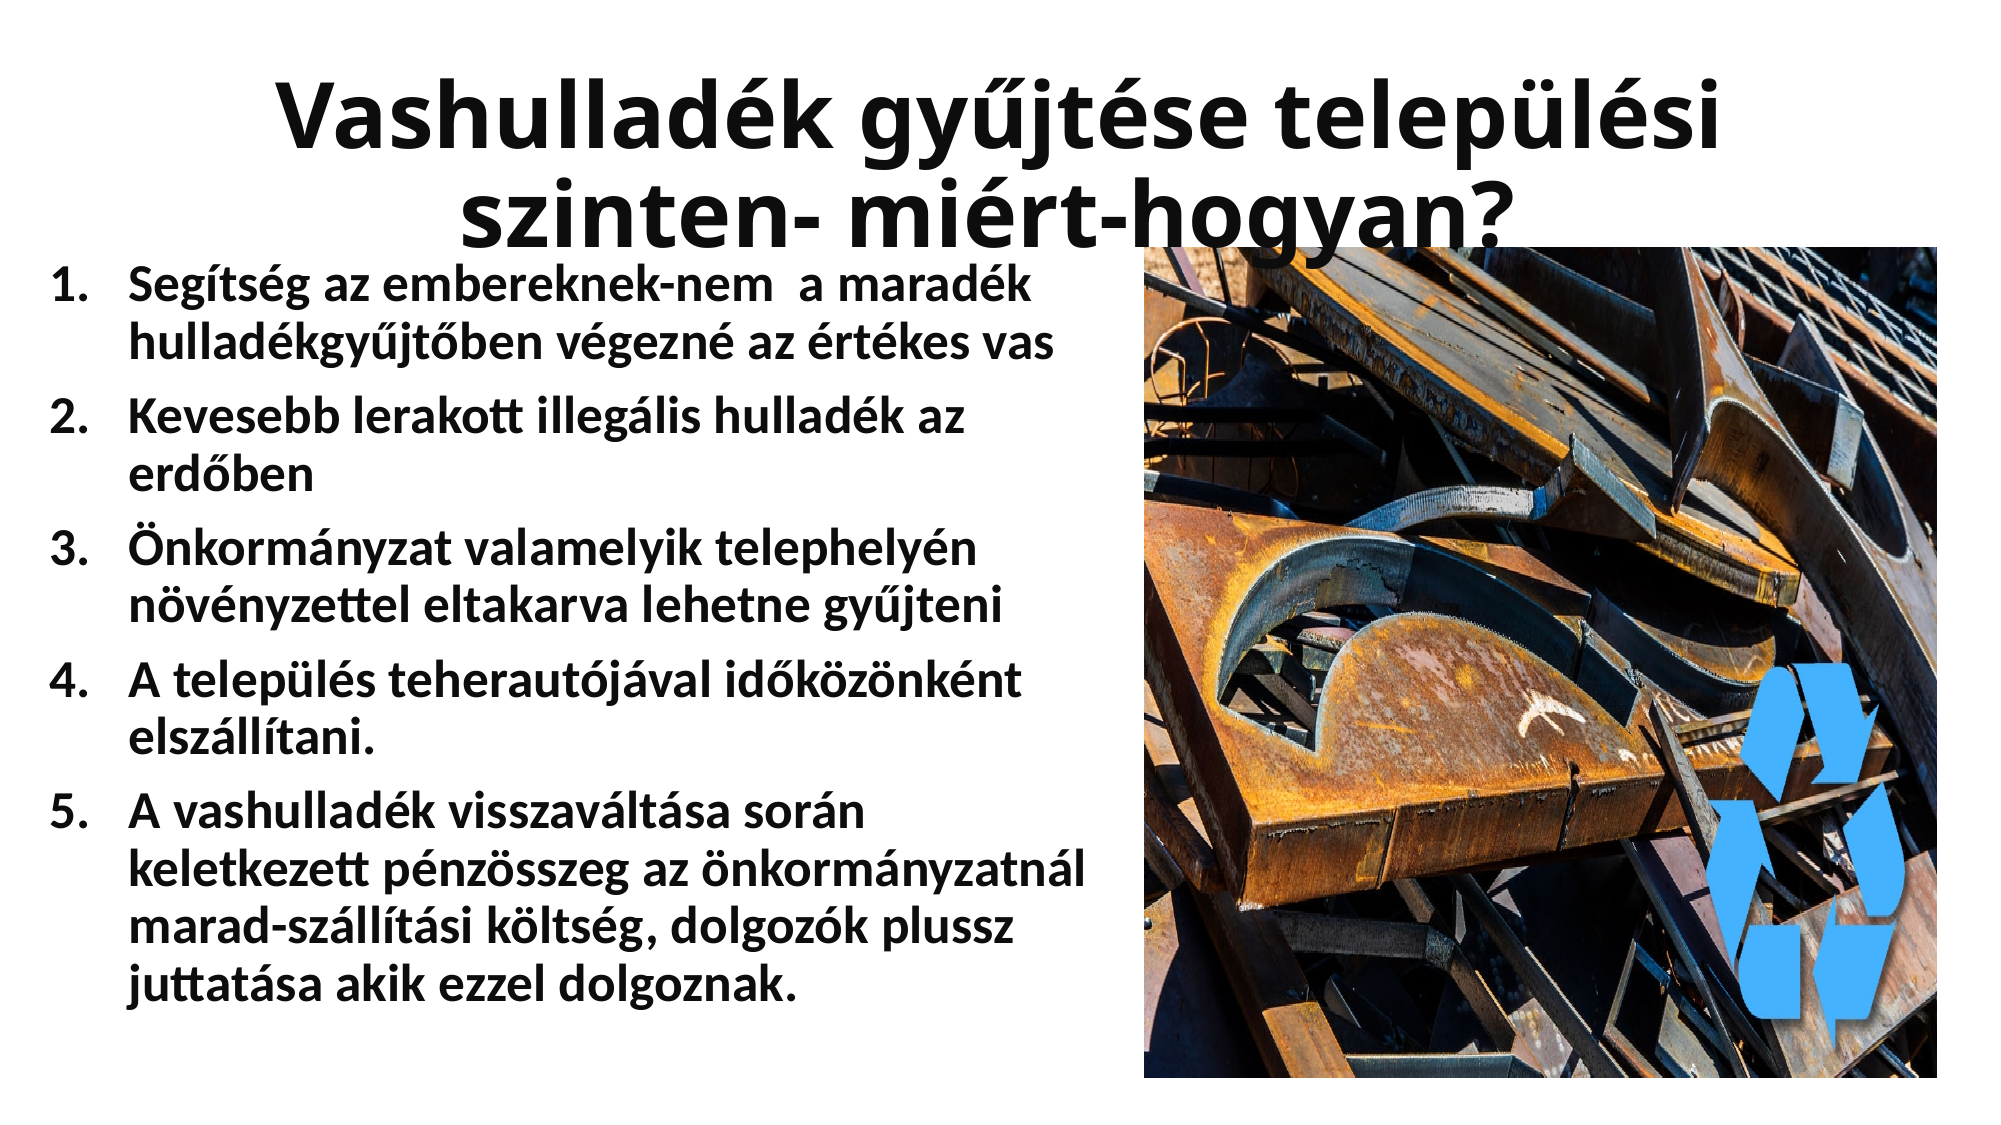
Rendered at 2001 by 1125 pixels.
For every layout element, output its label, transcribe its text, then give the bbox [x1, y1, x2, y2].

picture [1144, 247, 1937, 1078]
list Segítség az embereknek-nem a maradék hulladékgyűjtőben végezné az értékes vas Kevesebb lerakott illegális hulladék az erdőben Önkormányzat valamelyik telephelyén növényzettel eltakarva lehetne gyűjteni A település teherautójával időközönként elszállítani. A vashulladék visszaváltása során keletkezett pénzösszeg az önkormányzatnál marad-szállítási költség, dolgozók plussz juttatása akik ezzel dolgoznak. [34, 248, 1115, 1078]
title Vashulladék gyűjtése települési szinten- miért-hogyan? [137, 59, 1863, 278]
